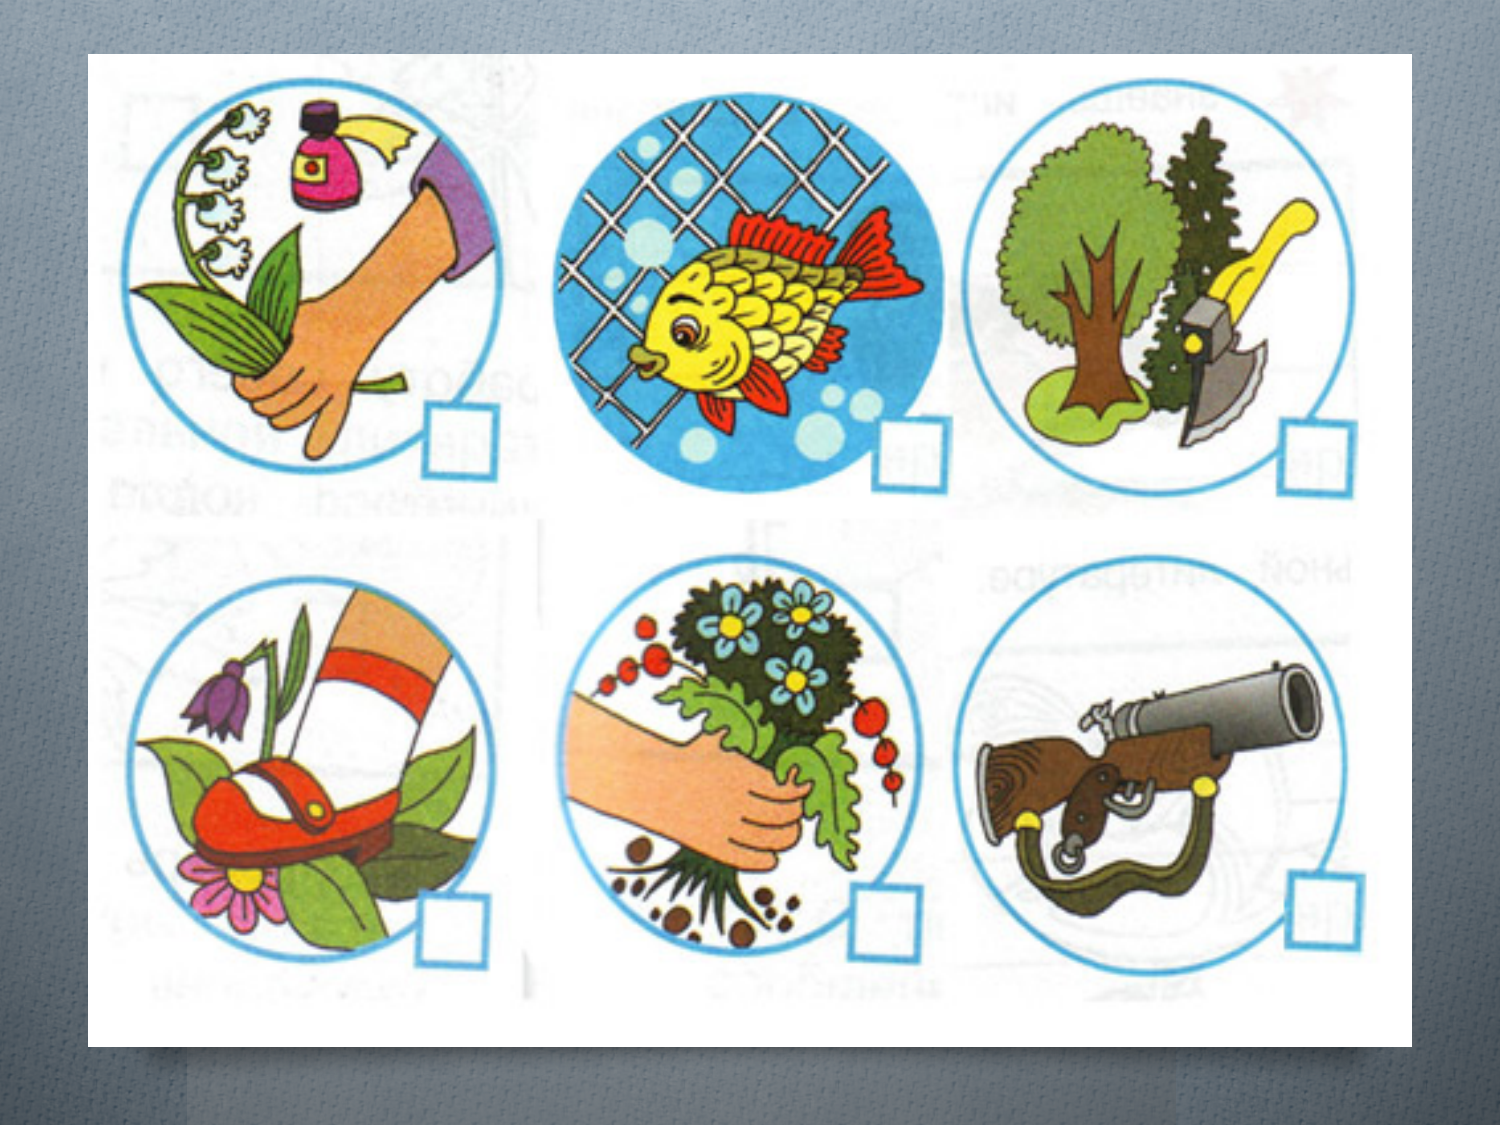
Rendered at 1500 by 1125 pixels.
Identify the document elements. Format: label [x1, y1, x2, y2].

picture [75, 29, 1439, 1047]
